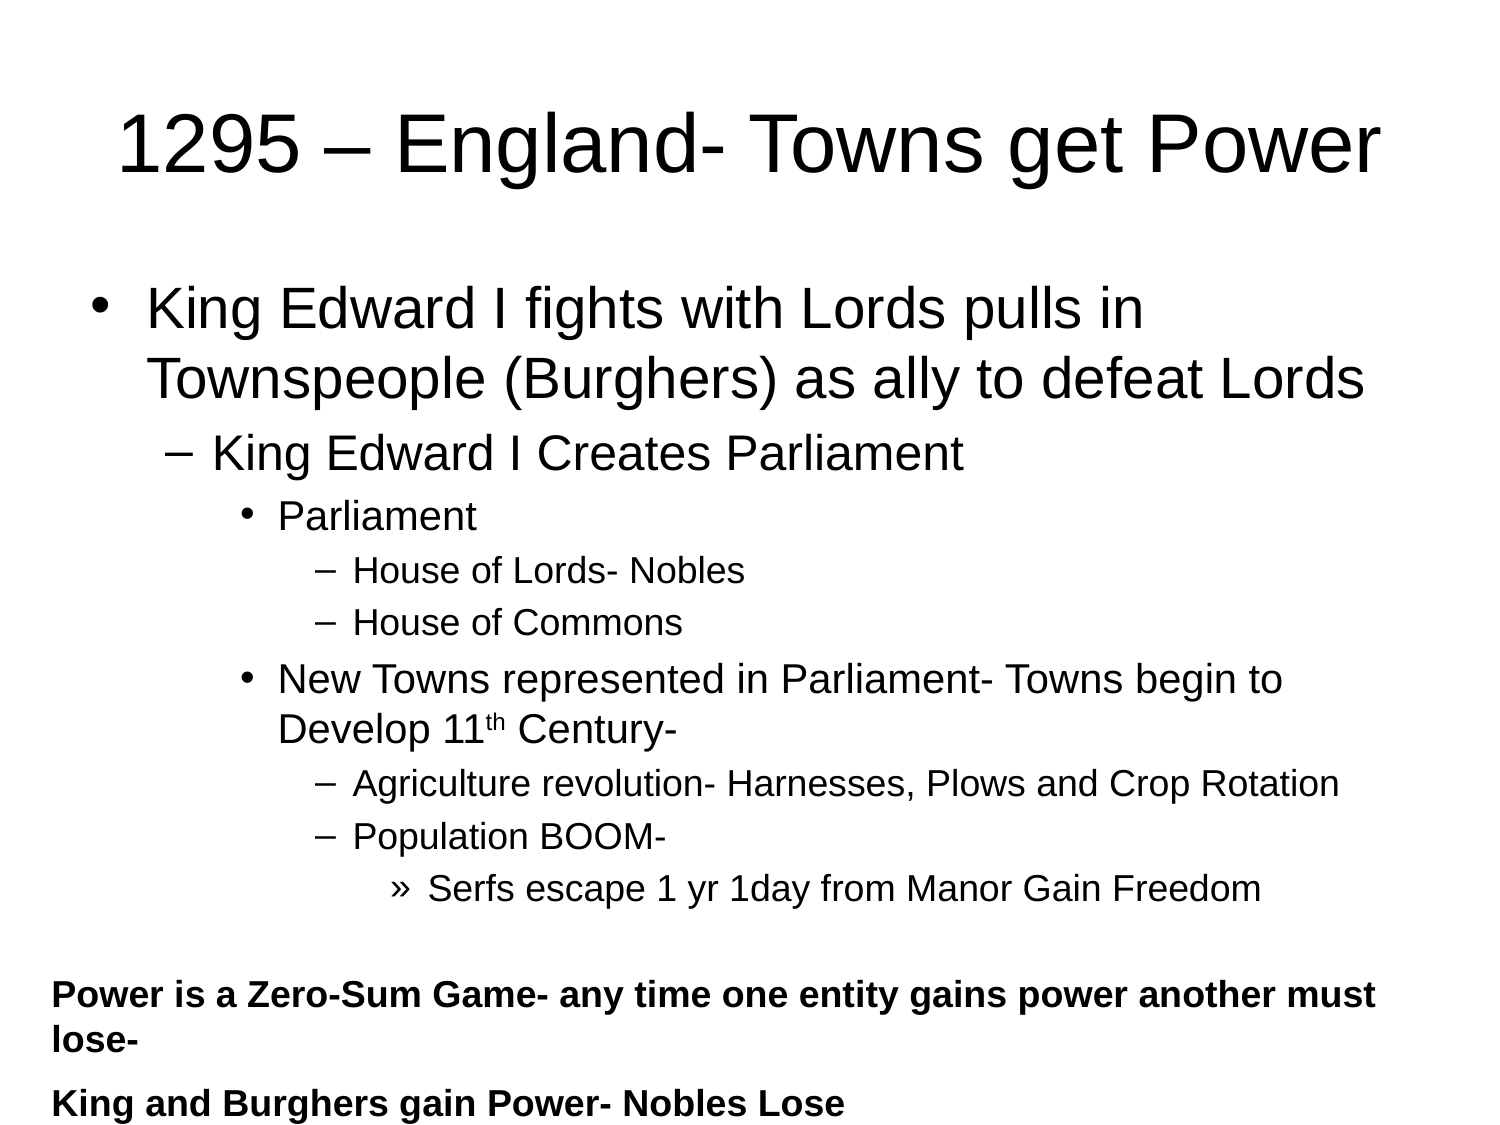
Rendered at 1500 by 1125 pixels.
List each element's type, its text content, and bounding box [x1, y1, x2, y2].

title 1295 – England- Towns get Power [75, 45, 1425, 233]
text_box Power is a Zero-Sum Game- any time one entity gains power another must lose- King and Burghers gain Power- Nobles Lose [36, 962, 1490, 1091]
list King Edward I fights with Lords pulls in Townspeople (Burghers) as ally to defeat Lords King Edward I Creates Parliament Parliament House of Lords- Nobles House of Commons New Towns represented in Parliament- Towns begin to Develop 11th Century- Agriculture revolution- Harnesses, Plows and Crop Rotation Population BOOM- Serfs escape 1 yr 1day from Manor Gain Freedom [75, 262, 1425, 962]
